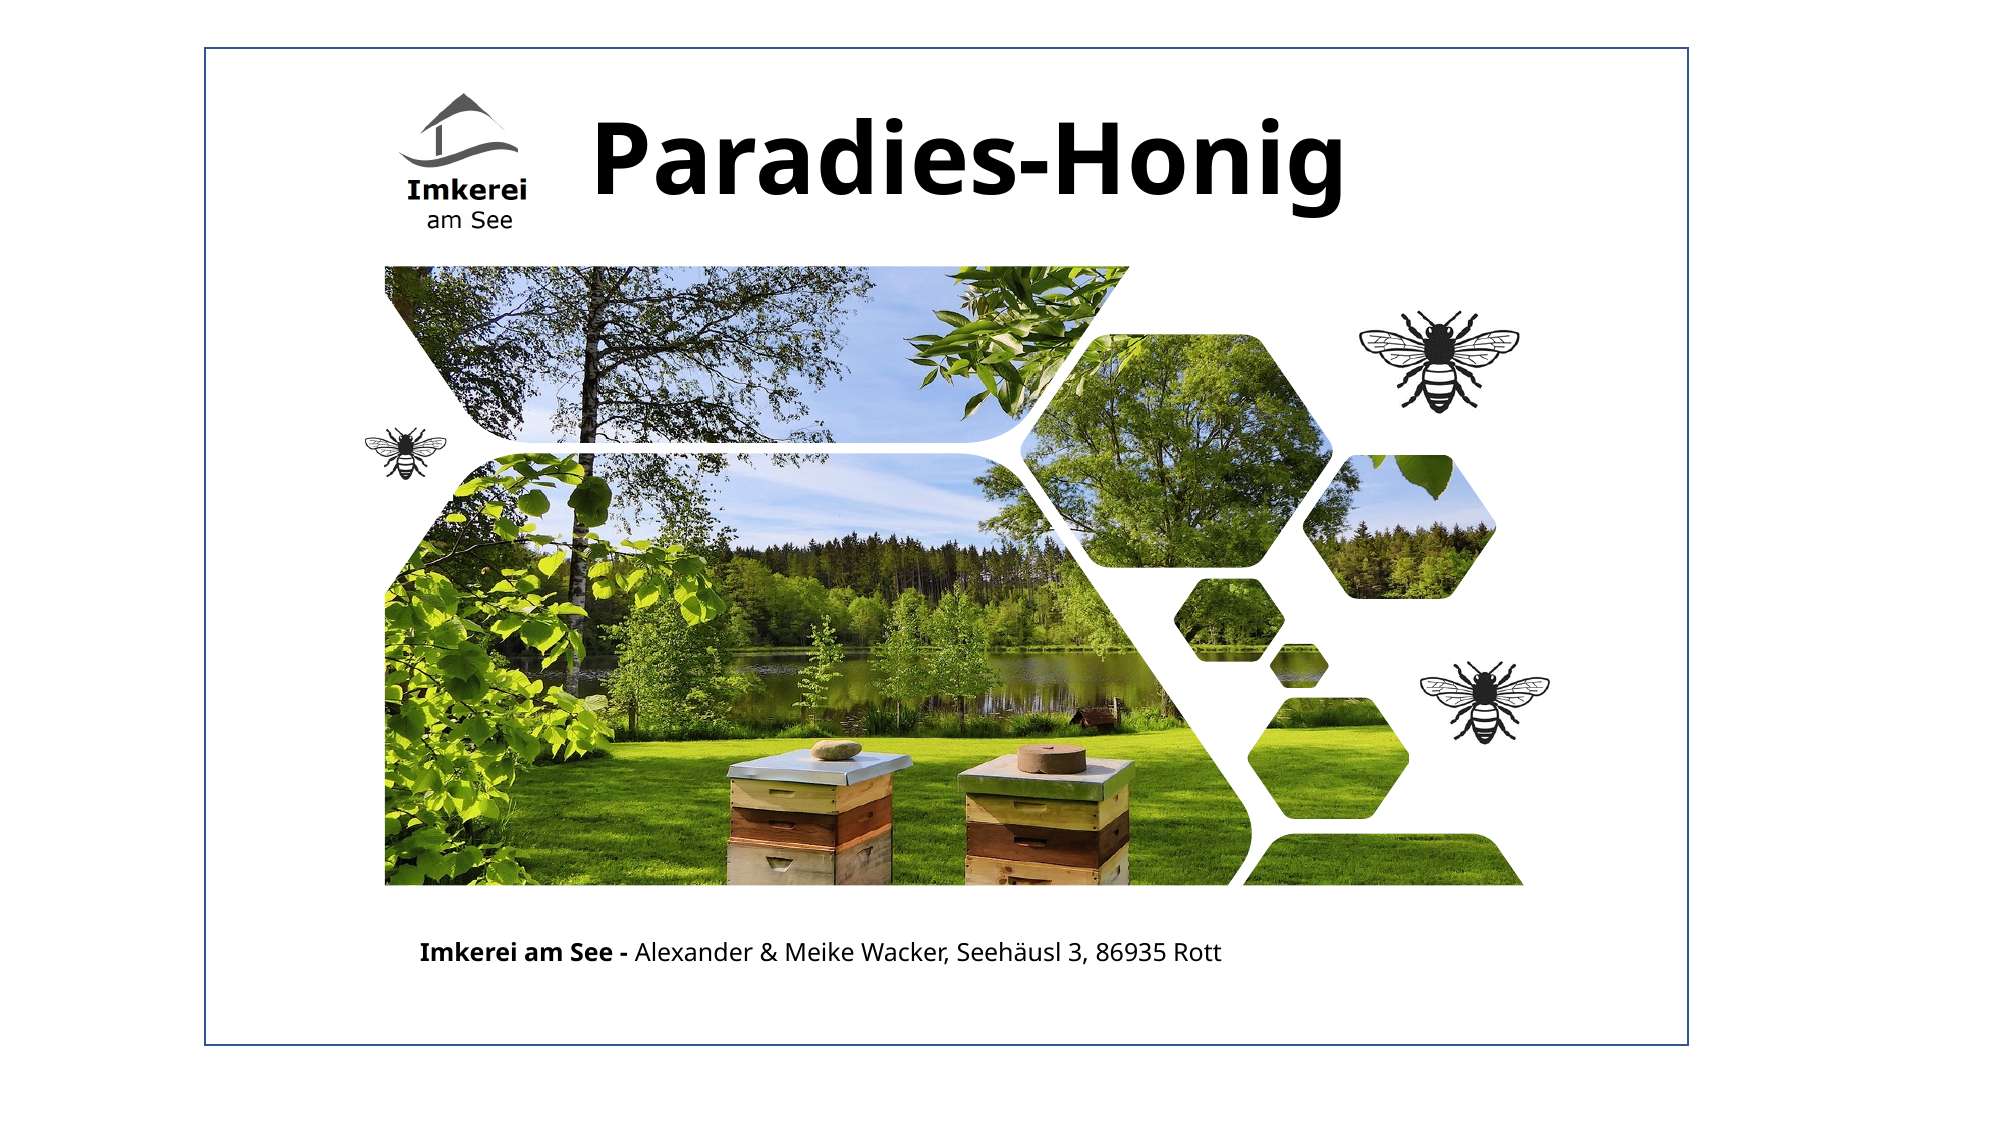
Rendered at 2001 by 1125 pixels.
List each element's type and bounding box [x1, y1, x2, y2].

text_box [204, 47, 1689, 1046]
picture [358, 266, 1560, 886]
picture [384, 88, 532, 236]
